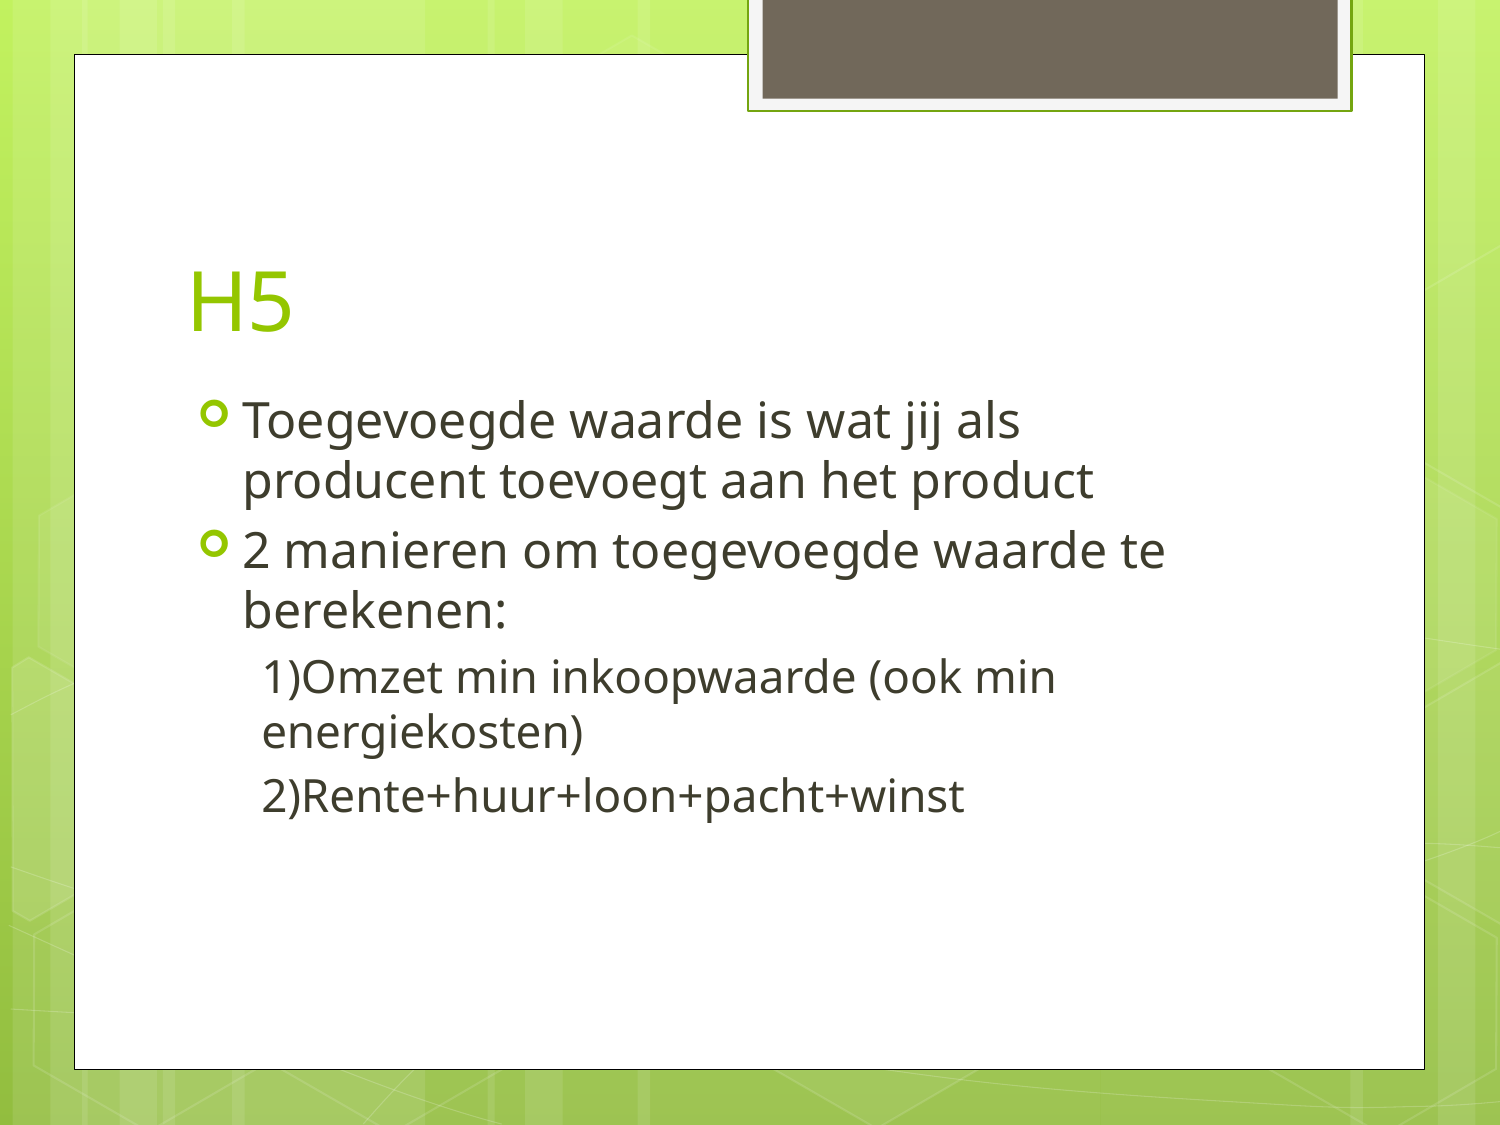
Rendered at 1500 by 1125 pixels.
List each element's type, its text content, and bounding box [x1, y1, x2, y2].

list Toegevoegde waarde is wat jij als producent toevoegt aan het product 2 manieren om toegevoegde waarde te berekenen: 1)Omzet min inkoopwaarde (ook min energiekosten) 2)Rente+huur+loon+pacht+winst [171, 381, 1283, 957]
title H5 [171, 168, 1324, 357]
